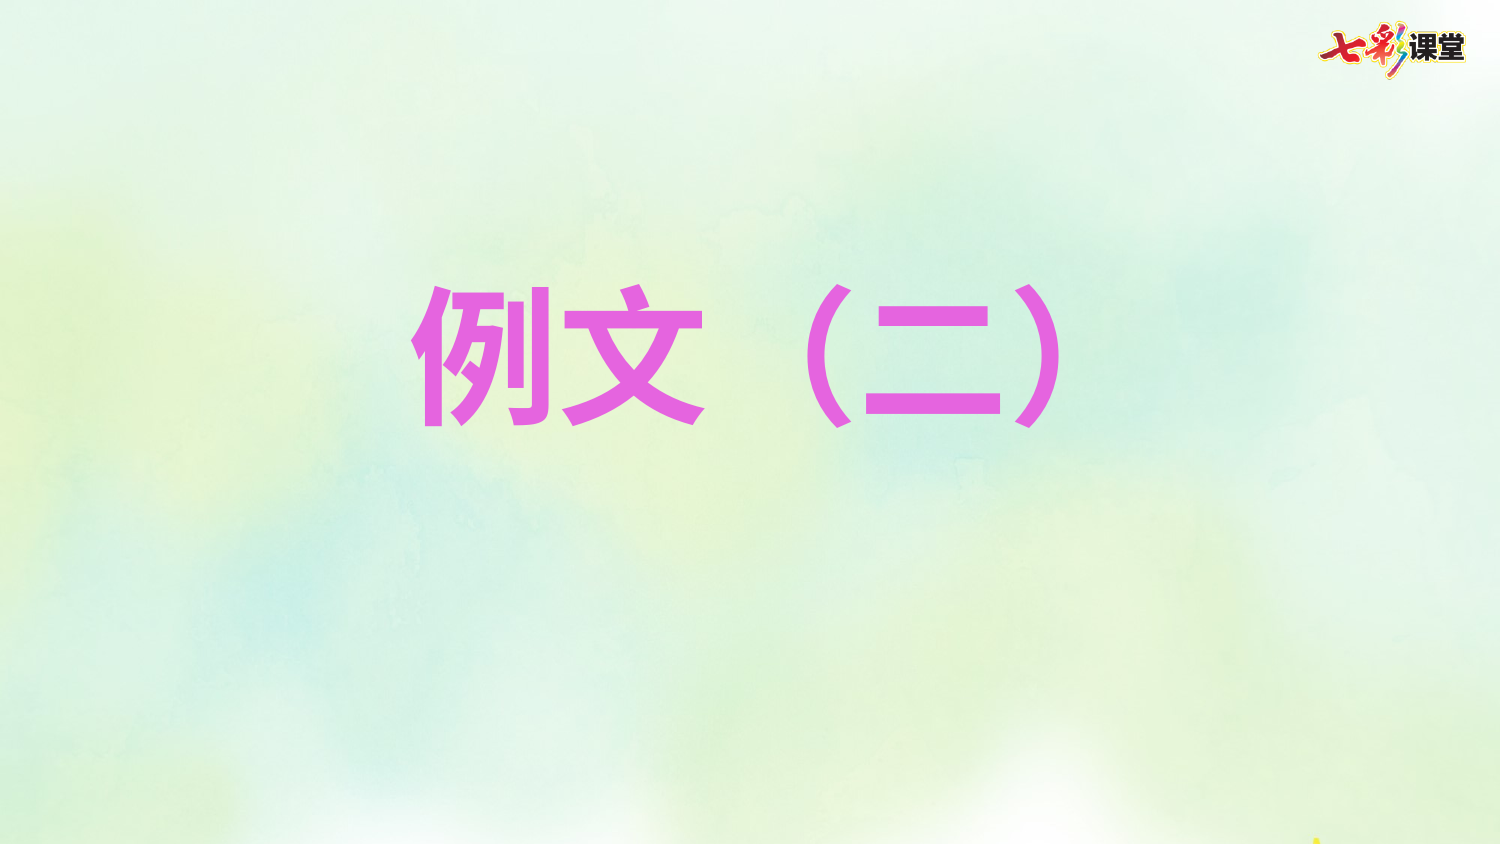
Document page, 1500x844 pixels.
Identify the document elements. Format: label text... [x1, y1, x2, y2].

picture [0, 0, 1500, 844]
text_box 例文（二） [312, 256, 1254, 452]
